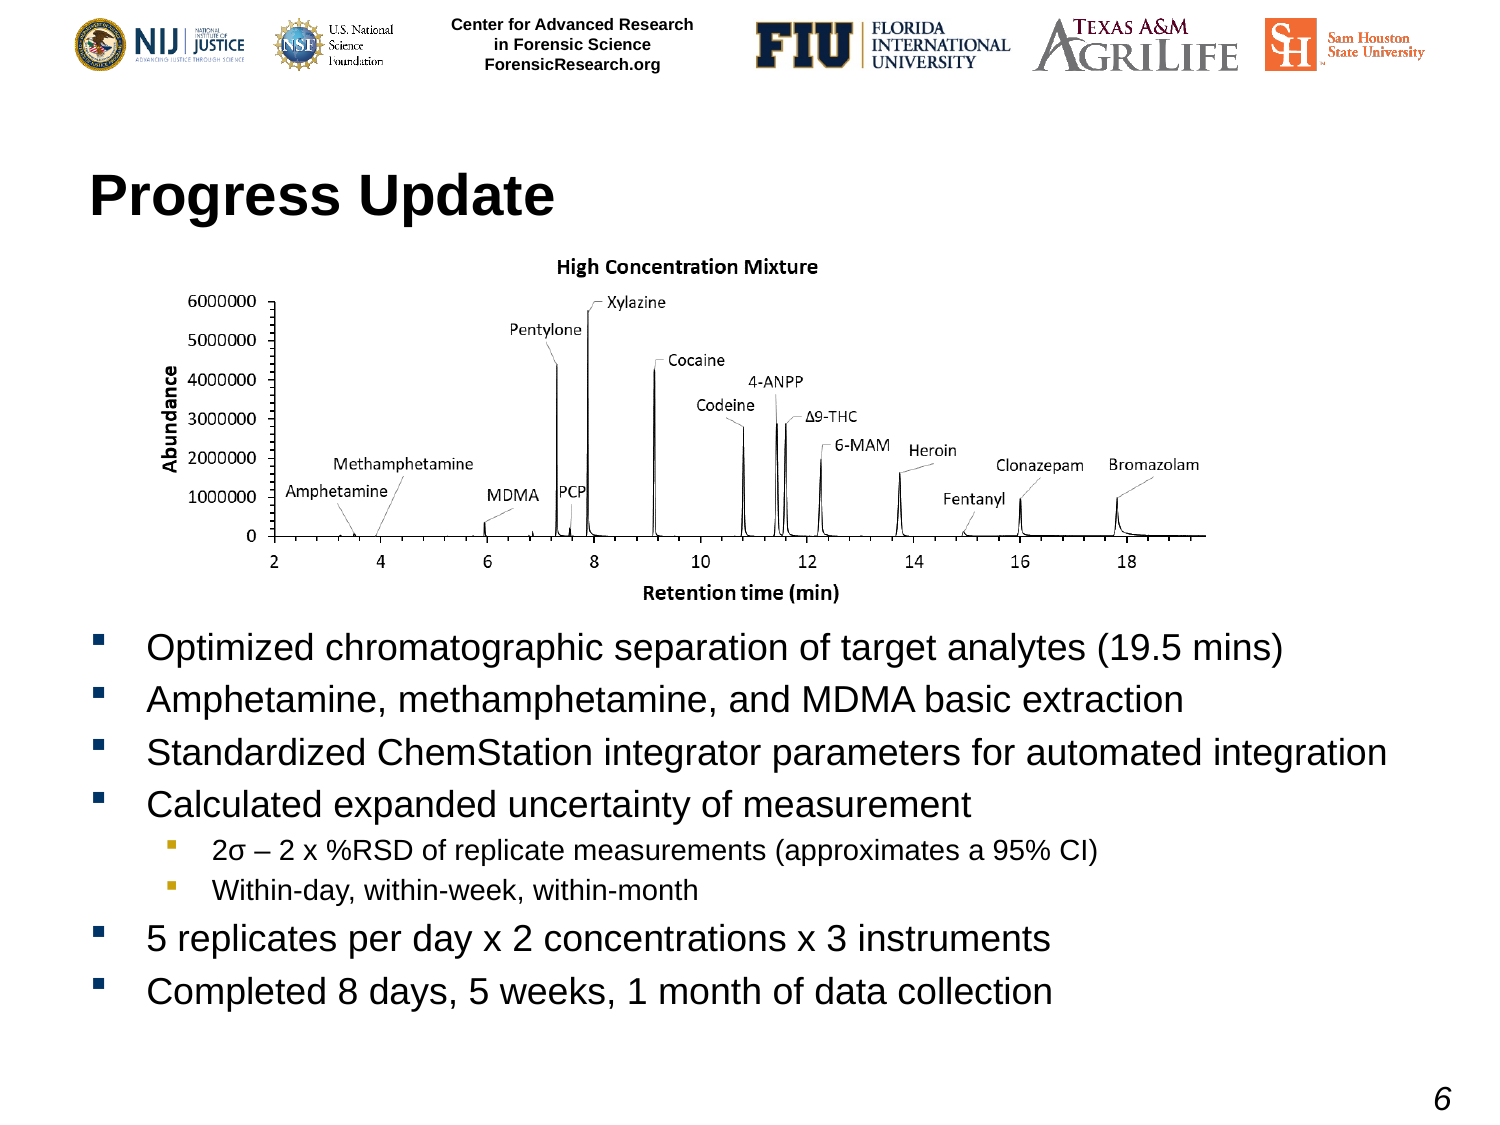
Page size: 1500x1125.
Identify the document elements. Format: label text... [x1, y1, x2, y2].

title Progress Update [75, 149, 1300, 240]
picture [134, 239, 1241, 626]
picture [1032, 18, 1238, 71]
picture [1265, 18, 1425, 71]
picture [273, 18, 393, 71]
list Optimized chromatographic separation of target analytes (19.5 mins) Amphetamine, methamphetamine, and MDMA basic extraction Standardized ChemStation integrator parameters for automated integration Calculated expanded uncertainty of measurement 2σ – 2 x %RSD of replicate measurements (approximates a 95% CI) Within-day, within-week, within-month 5 replicates per day x 2 concentrations x 3 instruments Completed 8 days, 5 weeks, 1 month of data collection [75, 299, 1425, 1088]
picture [74, 18, 244, 71]
picture [753, 18, 1013, 71]
